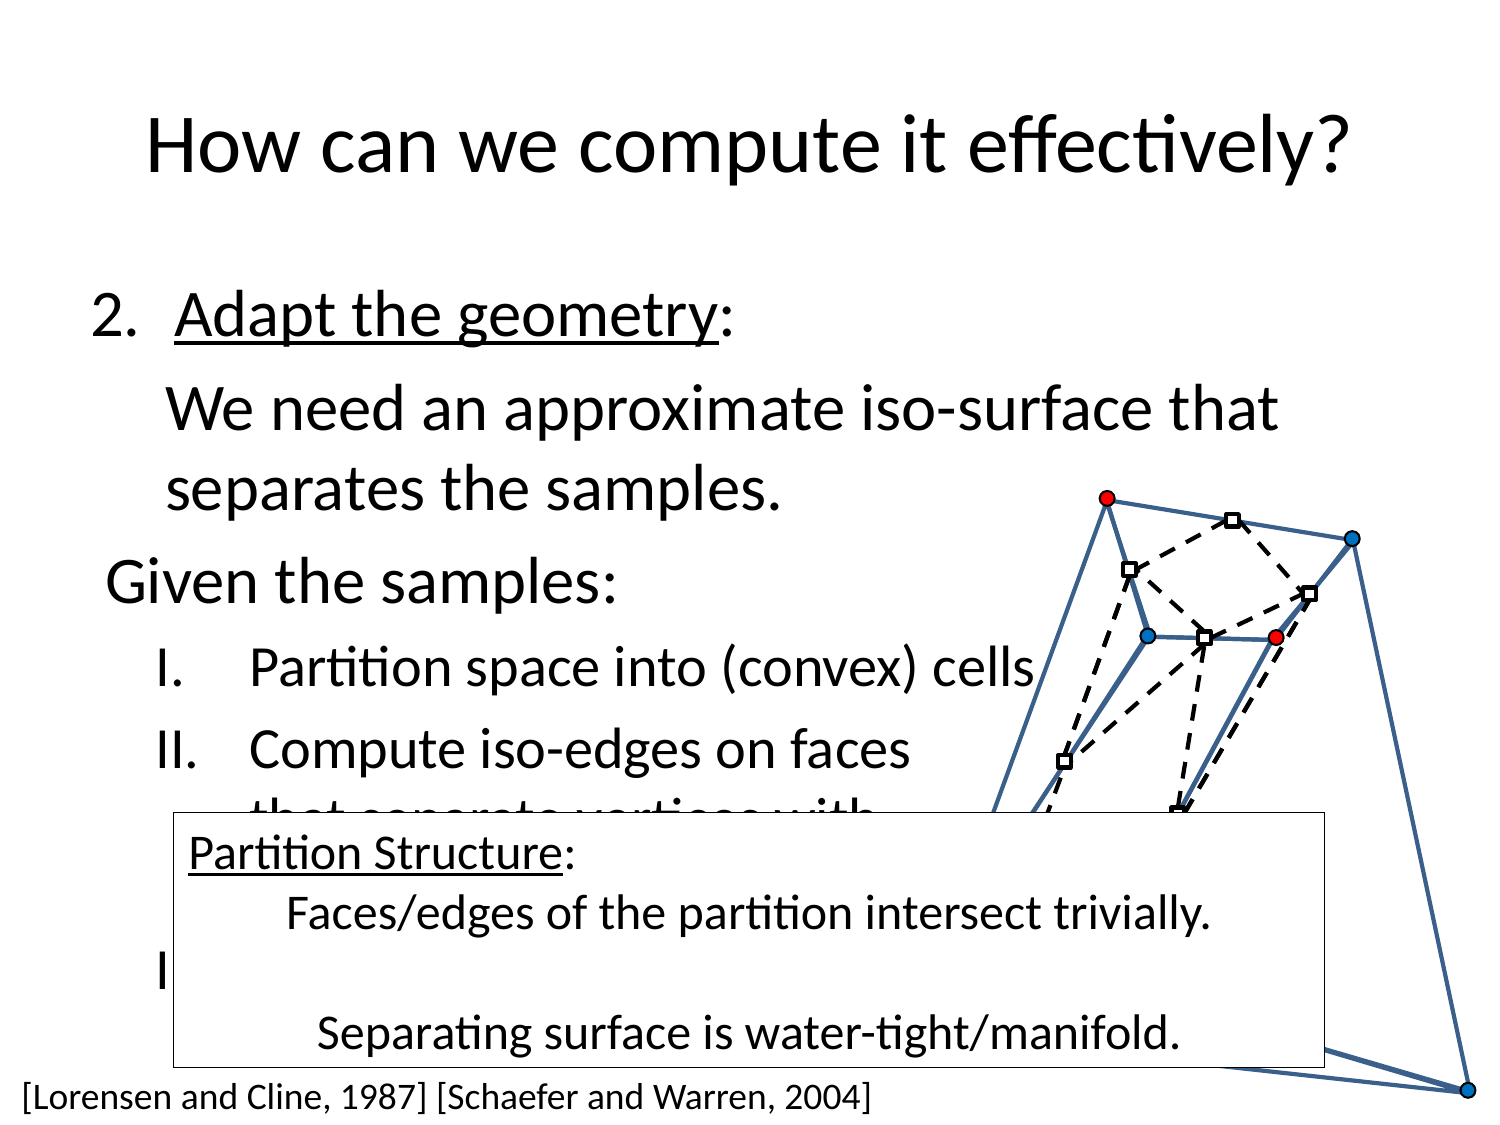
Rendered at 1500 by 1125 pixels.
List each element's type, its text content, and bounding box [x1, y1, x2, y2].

text_box [Lorensen and Cline, 1987] [Schaefer and Warren, 2004] [6, 1064, 888, 1125]
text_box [936, 490, 1476, 1098]
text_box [982, 520, 1310, 999]
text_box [976, 513, 1317, 999]
title How can we compute it effectively? [75, 45, 1425, 233]
